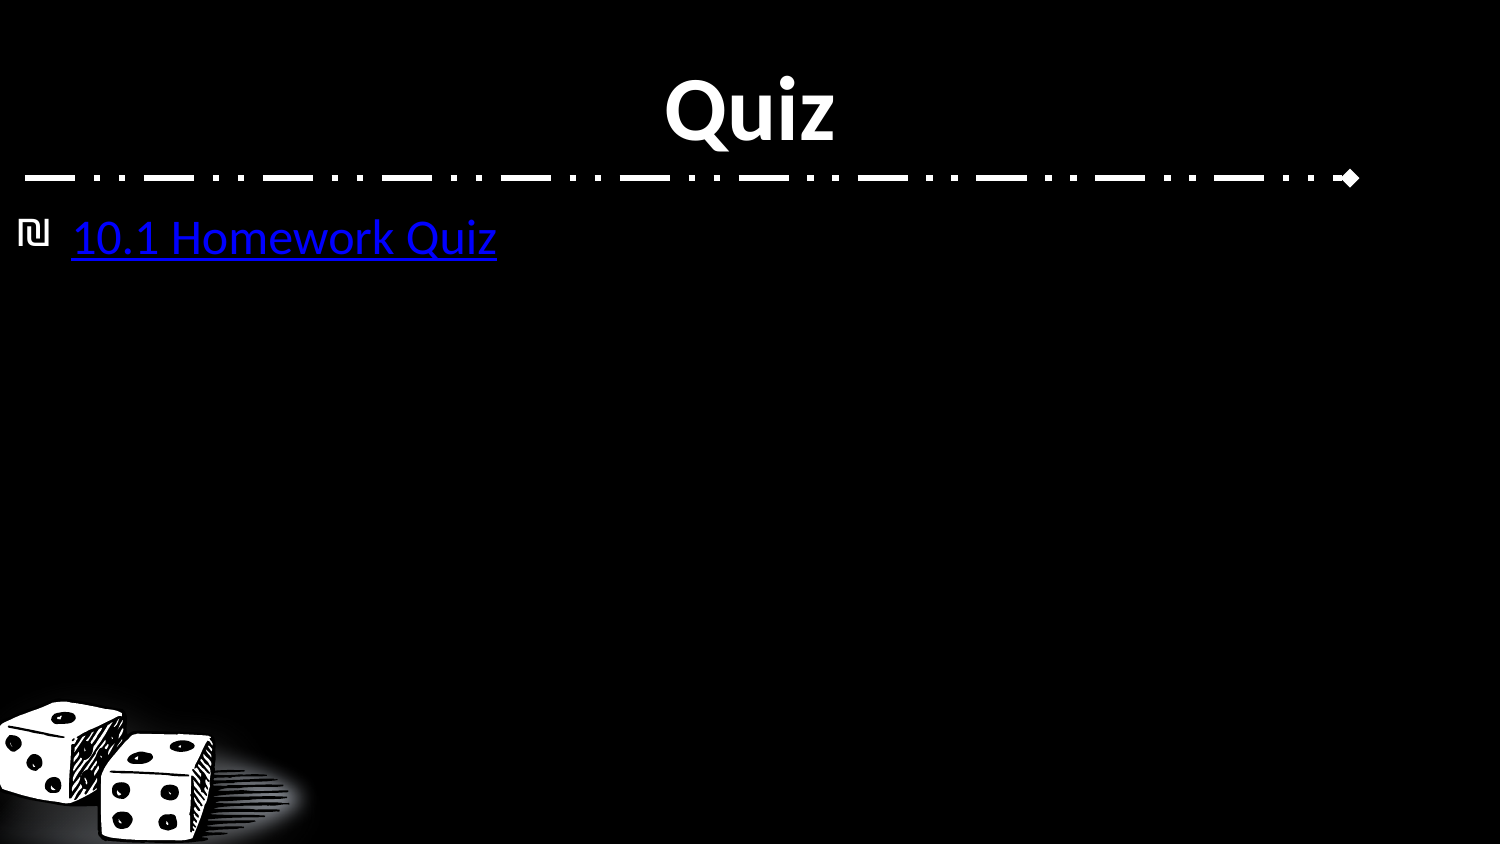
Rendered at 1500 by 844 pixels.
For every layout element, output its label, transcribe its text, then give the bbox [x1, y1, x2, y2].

list 10.1 Homework Quiz [0, 196, 1500, 754]
title Quiz [0, 33, 1500, 175]
